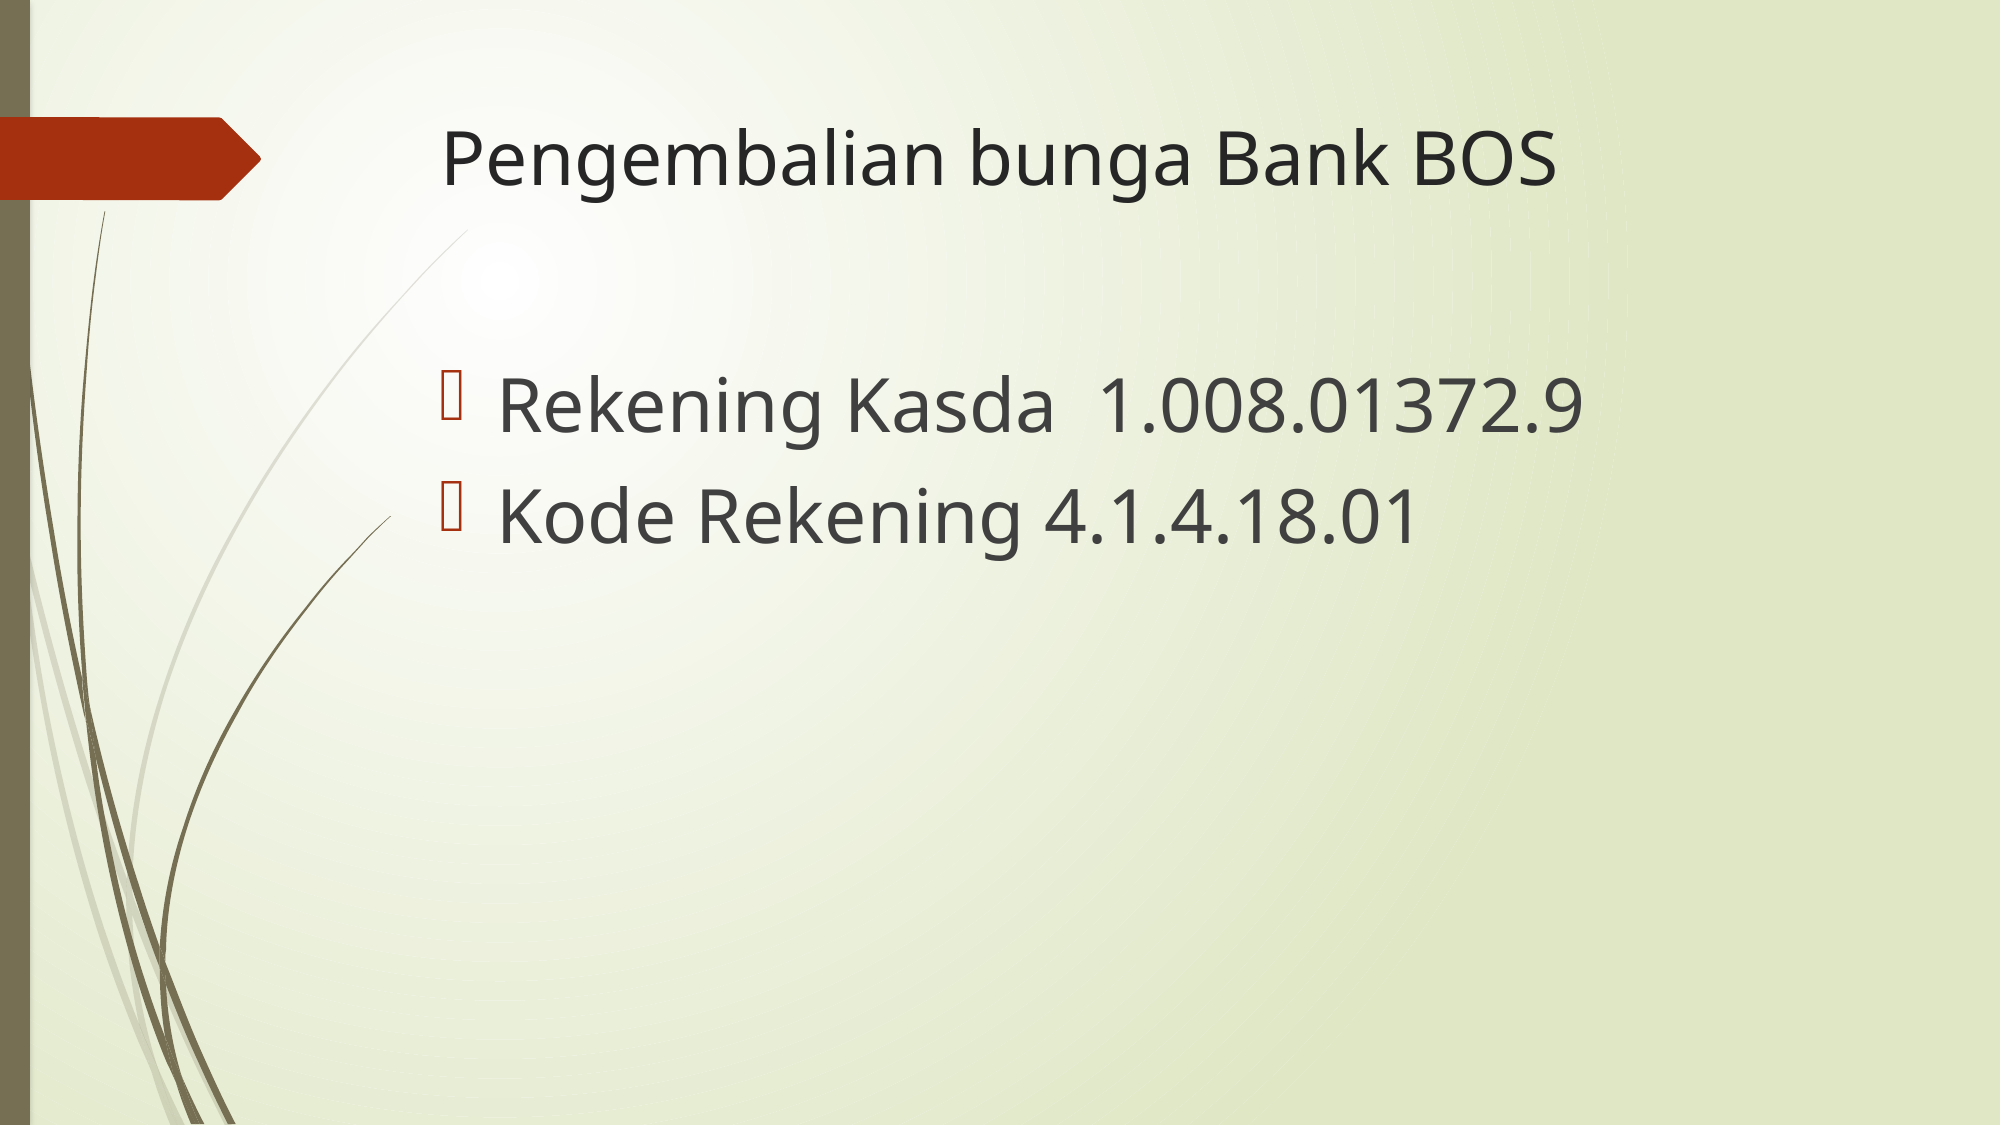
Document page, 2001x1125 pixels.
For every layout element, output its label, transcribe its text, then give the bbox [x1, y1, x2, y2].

list Rekening Kasda 1.008.01372.9 Kode Rekening 4.1.4.18.01 [424, 350, 1888, 970]
title Pengembalian bunga Bank BOS [425, 102, 1888, 313]
